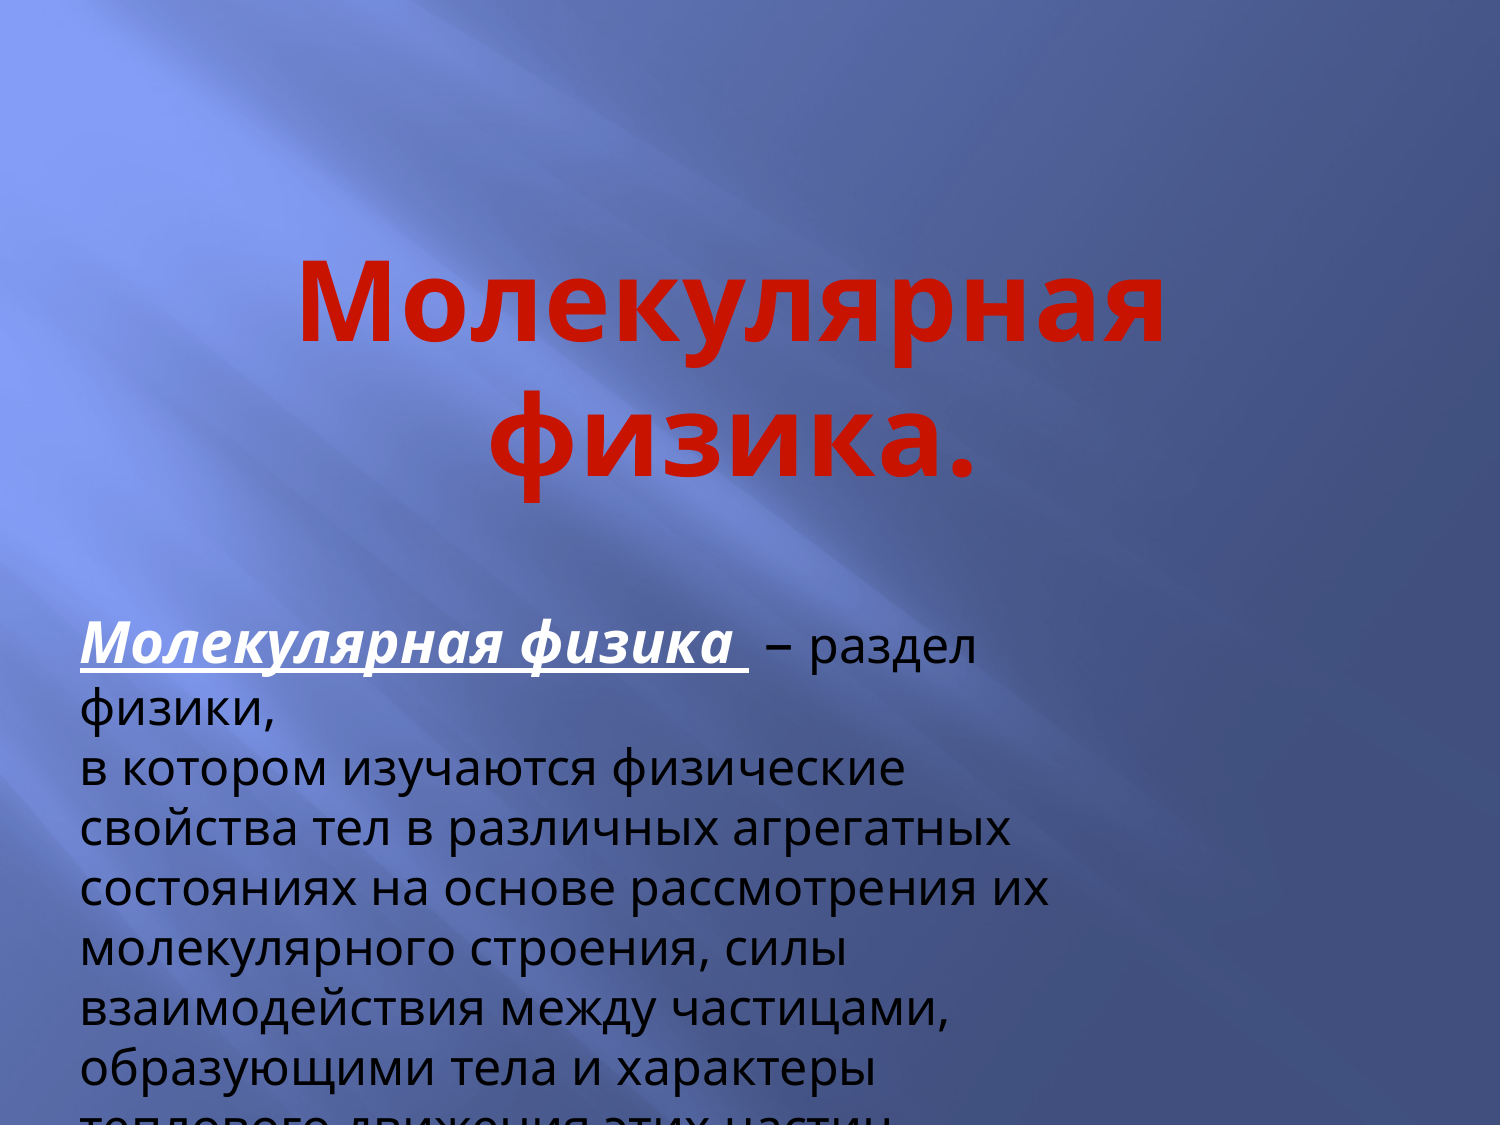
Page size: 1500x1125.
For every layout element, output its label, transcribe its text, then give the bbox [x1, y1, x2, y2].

text_box Молекулярная физика – раздел физики, в котором изучаются физические свойства тел в различных агрегатных состояниях на основе рассмотрения их молекулярного строения, силы взаимодействия между частицами, образующими тела и характеры теплового движения этих частиц. [64, 597, 1128, 1125]
title Молекулярная физика. [135, 30, 1330, 499]
